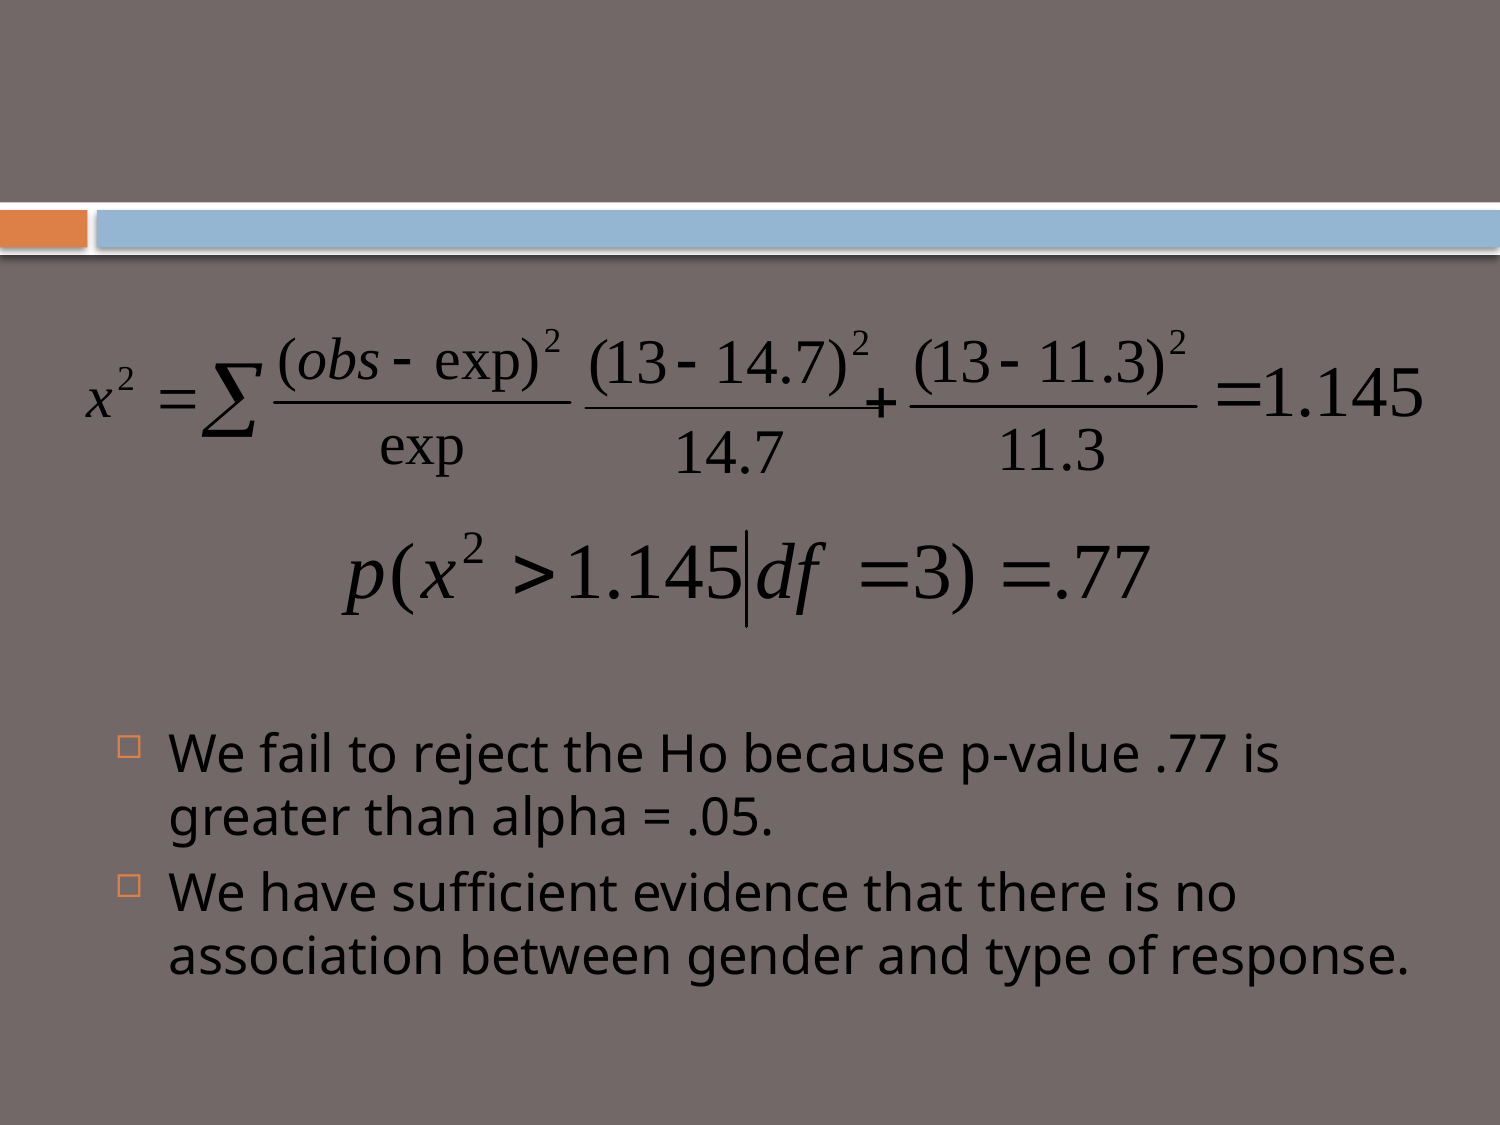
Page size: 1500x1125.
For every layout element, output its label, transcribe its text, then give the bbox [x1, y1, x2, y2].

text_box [324, 512, 1168, 646]
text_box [574, 312, 853, 488]
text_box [1199, 349, 1438, 436]
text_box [74, 312, 573, 488]
list We fail to reject the Ho because p-value .77 is greater than alpha = .05. We have sufficient evidence that there is no association between gender and type of response. [100, 712, 1438, 1000]
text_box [853, 312, 1209, 485]
